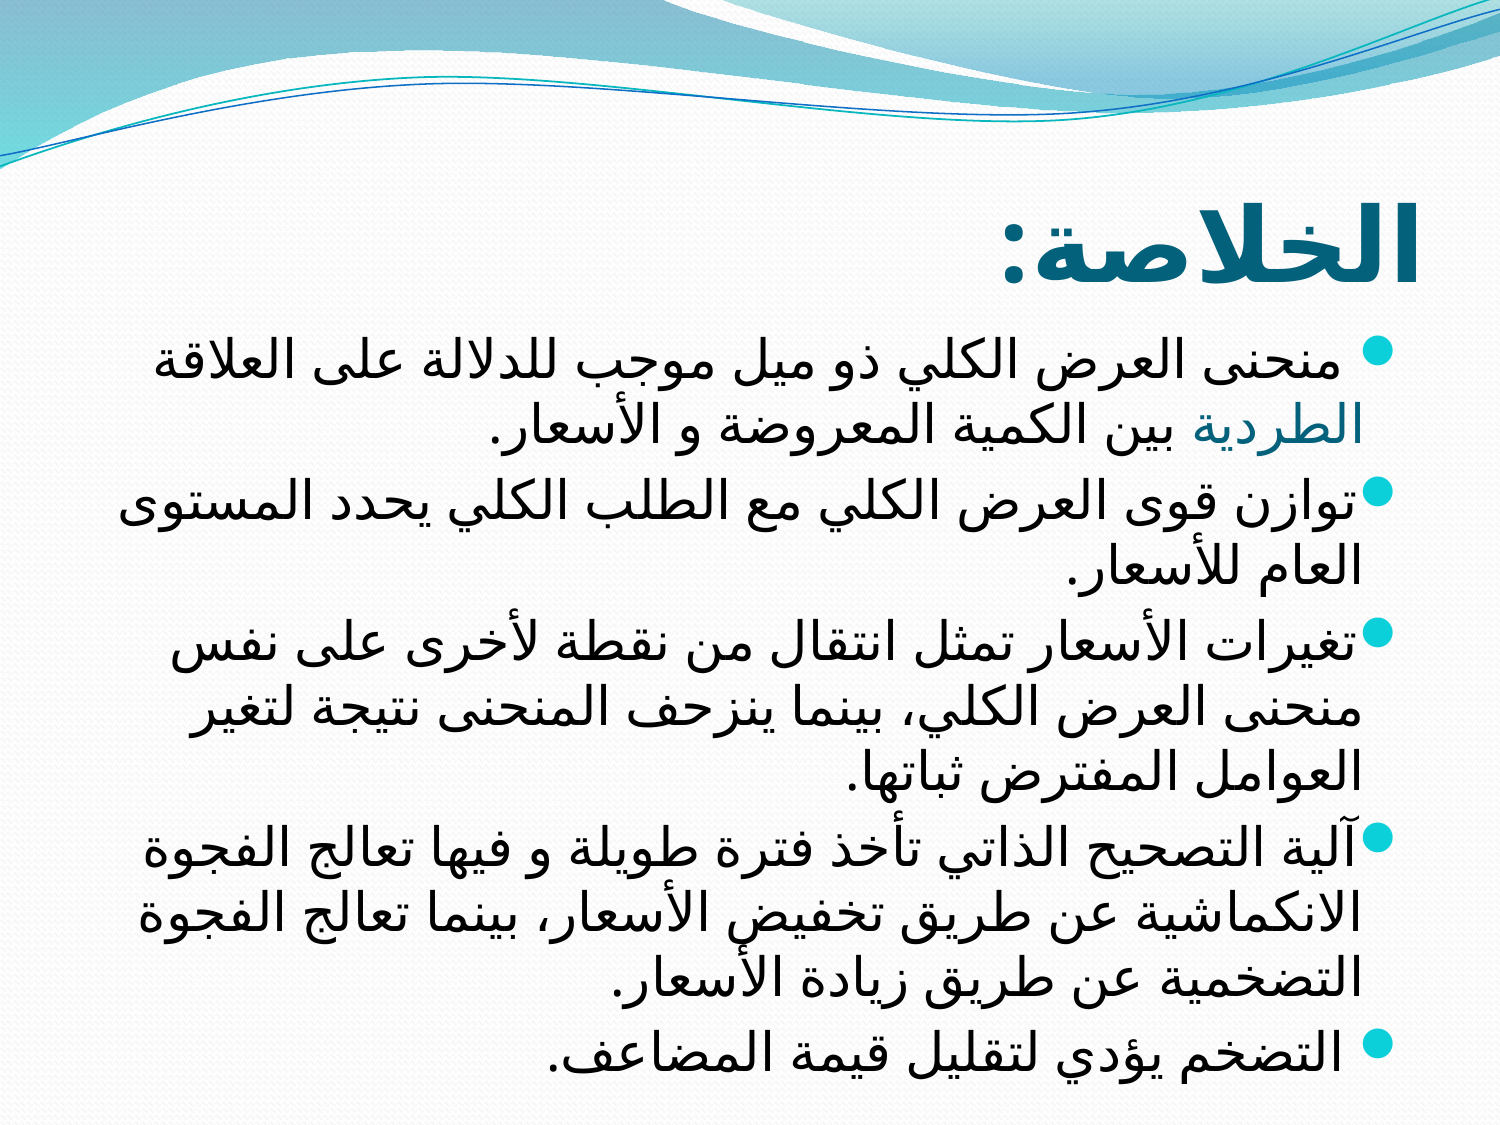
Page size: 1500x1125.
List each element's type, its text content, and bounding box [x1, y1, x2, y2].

list منحنى العرض الكلي ذو ميل موجب للدلالة على العلاقة الطردية بين الكمية المعروضة و الأسعار. توازن قوى العرض الكلي مع الطلب الكلي يحدد المستوى العام للأسعار. تغيرات الأسعار تمثل انتقال من نقطة لأخرى على نفس منحنى العرض الكلي، بينما ينزحف المنحنى نتيجة لتغير العوامل المفترض ثباتها. آلية التصحيح الذاتي تأخذ فترة طويلة و فيها تعالج الفجوة الانكماشية عن طريق تخفيض الأسعار، بينما تعالج الفجوة التضخمية عن طريق زيادة الأسعار. التضخم يؤدي لتقليل قيمة المضاعف. [75, 317, 1425, 1038]
title الخلاصة: [75, 115, 1425, 303]
footer [437, 1042, 988, 1103]
